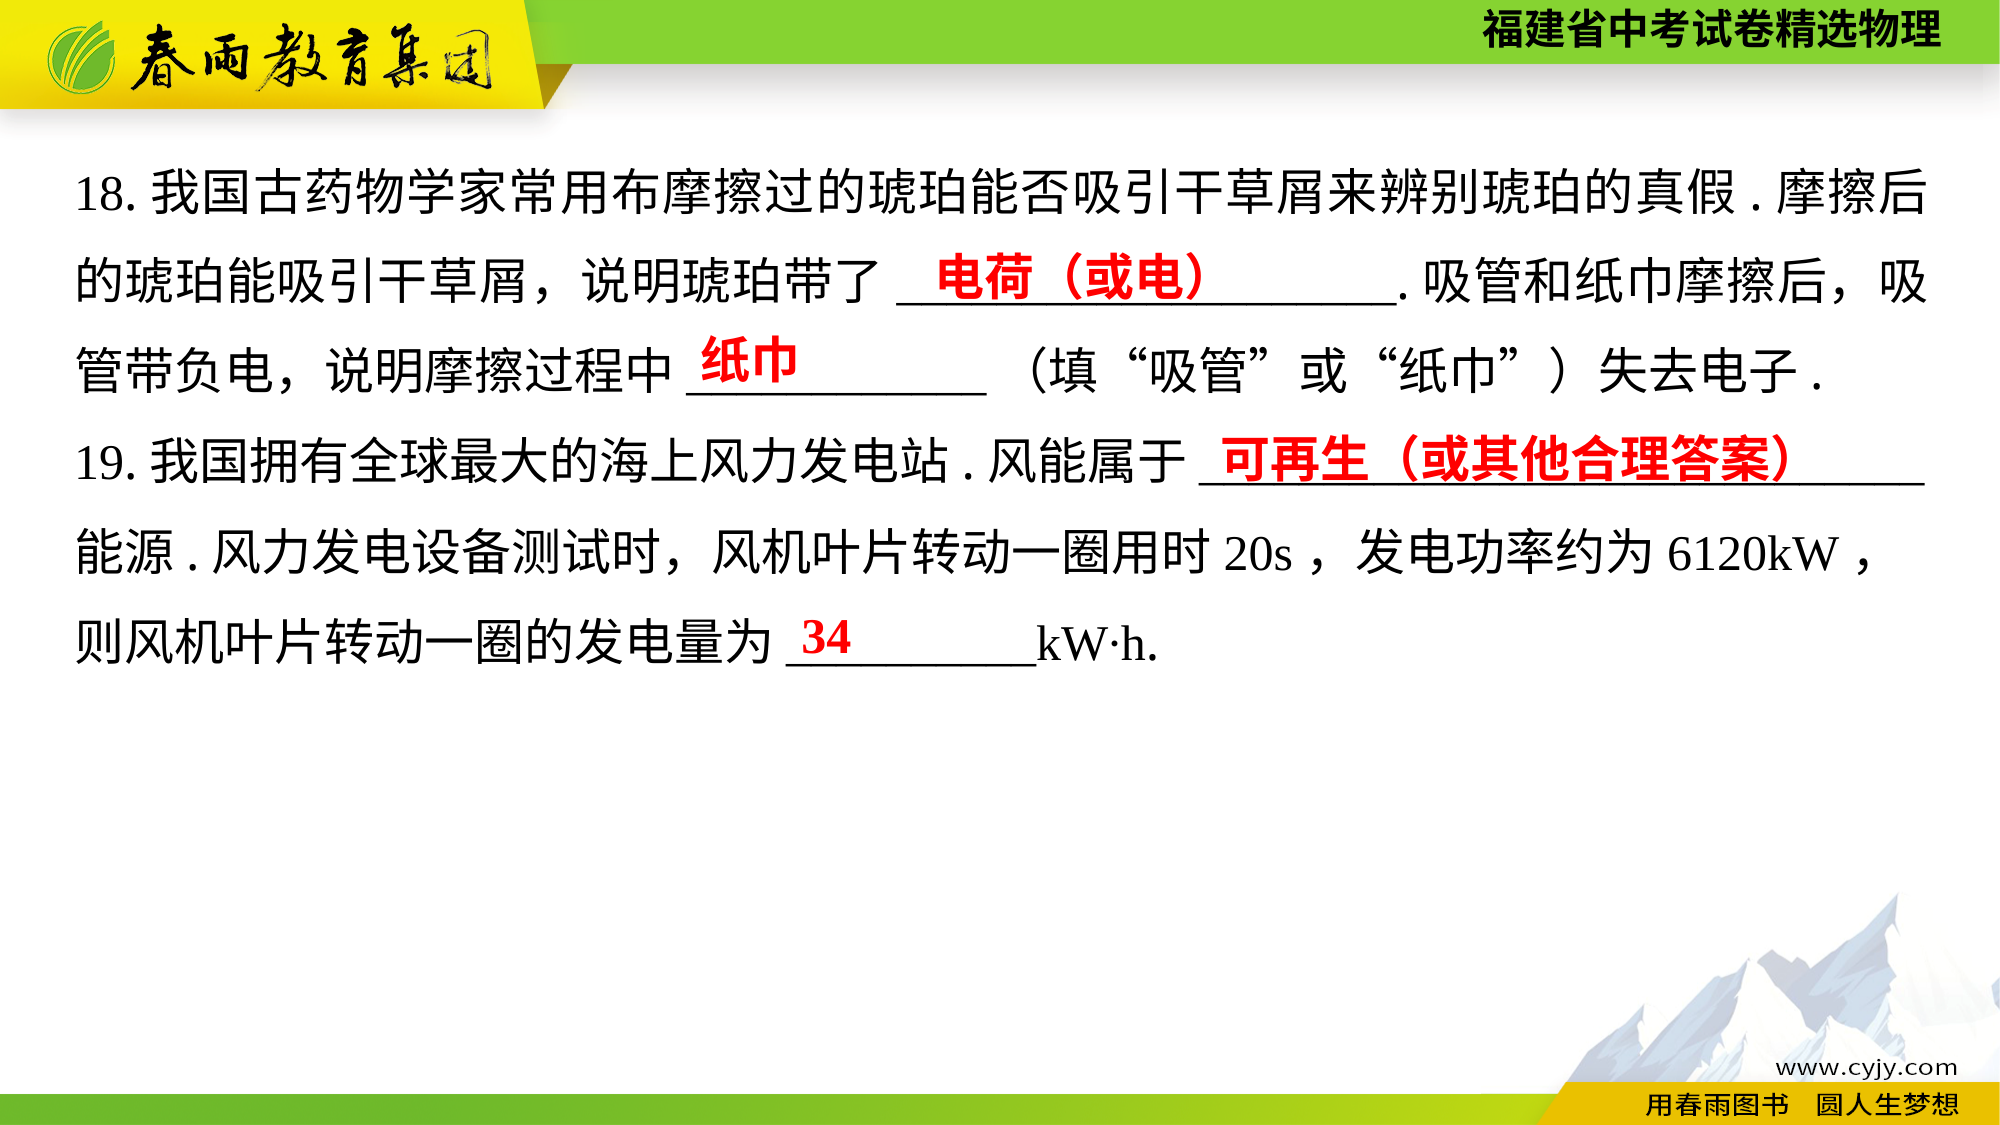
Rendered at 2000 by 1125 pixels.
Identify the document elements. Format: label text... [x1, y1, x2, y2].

text_box 34 [786, 596, 867, 671]
picture [0, 0, 2000, 1125]
text_box 纸巾 [635, 321, 866, 397]
text_box 可再生（或其他合理答案） [1205, 389, 1836, 495]
list 18.我国古药物学家常用布摩擦过的琥珀能否吸引干草屑来辨别琥珀的真假.摩擦后的琥珀能吸引干草屑，说明琥珀带了____________________.吸管和纸巾摩擦后，吸管带负电，说明摩擦过程中____________（填“吸管”或“纸巾”）失去电子. 19.我国拥有全球最大的海上风力发电站.风能属于_____________________________能源.风力发电设备测试时，风机叶片转动一圈用时20s，发电功率约为6120kW，则风机叶片转动一圈的发电量为__________kW∙h. [59, 122, 1944, 683]
text_box 电荷（或电） [919, 208, 1250, 314]
